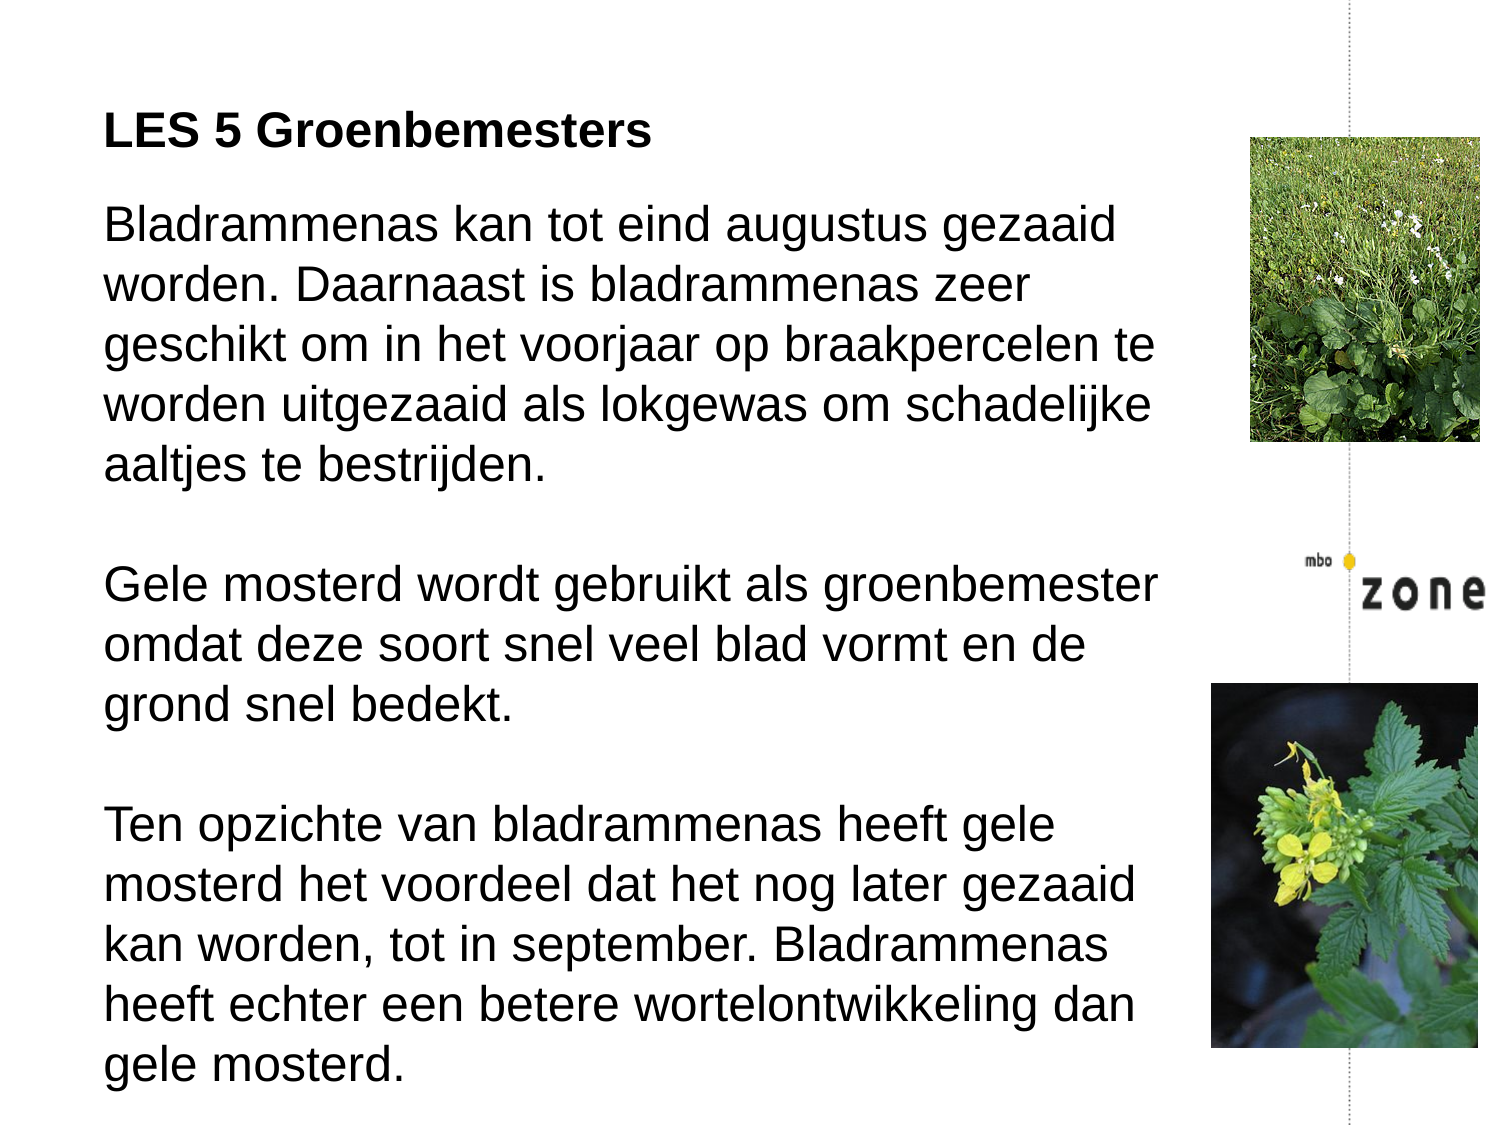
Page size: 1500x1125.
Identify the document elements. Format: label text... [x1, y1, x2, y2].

picture [1197, 0, 1500, 1125]
text_box LES 5 Groenbemesters [88, 89, 1187, 165]
text_box Bladrammenas kan tot eind augustus gezaaid worden. Daarnaast is bladrammenas zeer geschikt om in het voorjaar op braakpercelen te worden uitgezaaid als lokgewas om schadelijke aaltjes te bestrijden. Gele mosterd wordt gebruikt als groenbemester omdat deze soort snel veel blad vormt en de grond snel bedekt. Ten opzichte van bladrammenas heeft gele mosterd het voordeel dat het nog later gezaaid kan worden, tot in september. Bladrammenas heeft echter een betere wortelontwikkeling dan gele mosterd. [88, 184, 1212, 1100]
